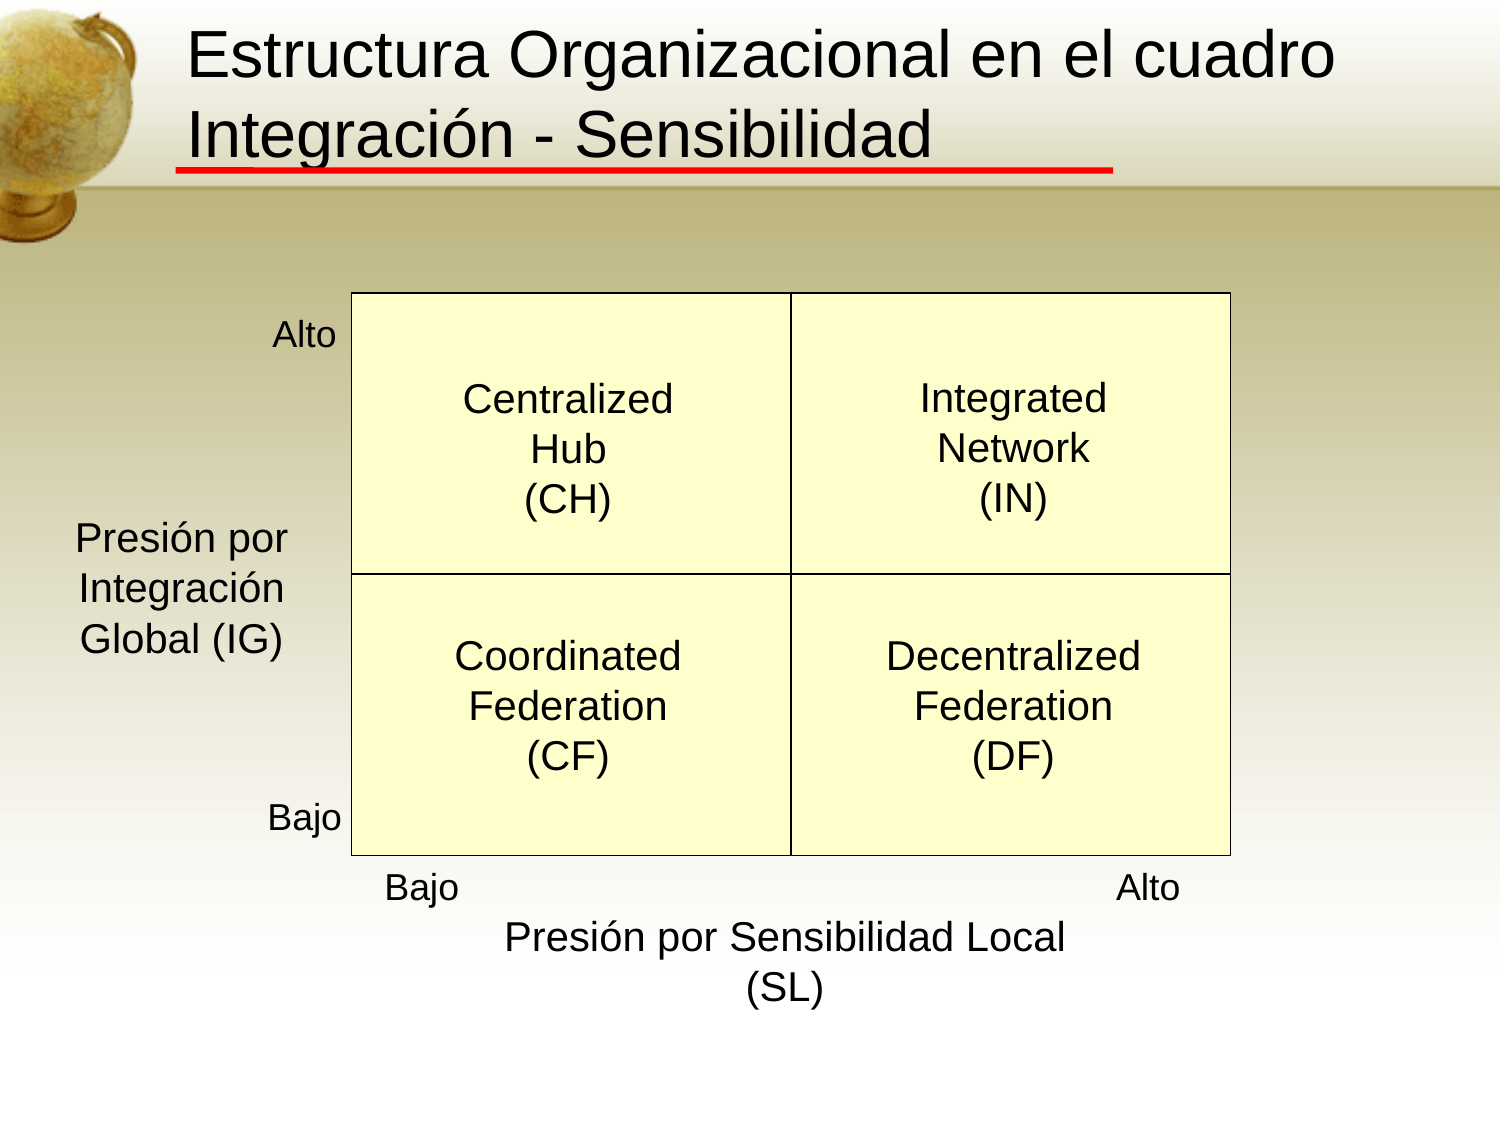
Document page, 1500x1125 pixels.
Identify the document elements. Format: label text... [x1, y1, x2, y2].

text_box Decentralized Federation (DF) [855, 621, 1172, 786]
text_box Presión por Sensibilidad Local (SL) [457, 902, 1114, 1018]
picture [0, 0, 1500, 1125]
text_box Integrated Network (IN) [855, 363, 1172, 529]
text_box [792, 292, 1231, 573]
text_box Coordinated Federation (CF) [410, 621, 727, 786]
text_box Bajo [222, 785, 387, 845]
text_box Centralized Hub (CH) [410, 364, 727, 530]
text_box Bajo [339, 855, 504, 916]
text_box [351, 579, 1231, 856]
text_box Alto [1066, 855, 1231, 916]
text_box [351, 292, 791, 573]
text_box Alto [222, 302, 387, 363]
text_box Presión por Integración Global (IG) [23, 503, 340, 669]
title Estructura Organizacional en el cuadro Integración - Sensibilidad [170, 36, 1466, 179]
